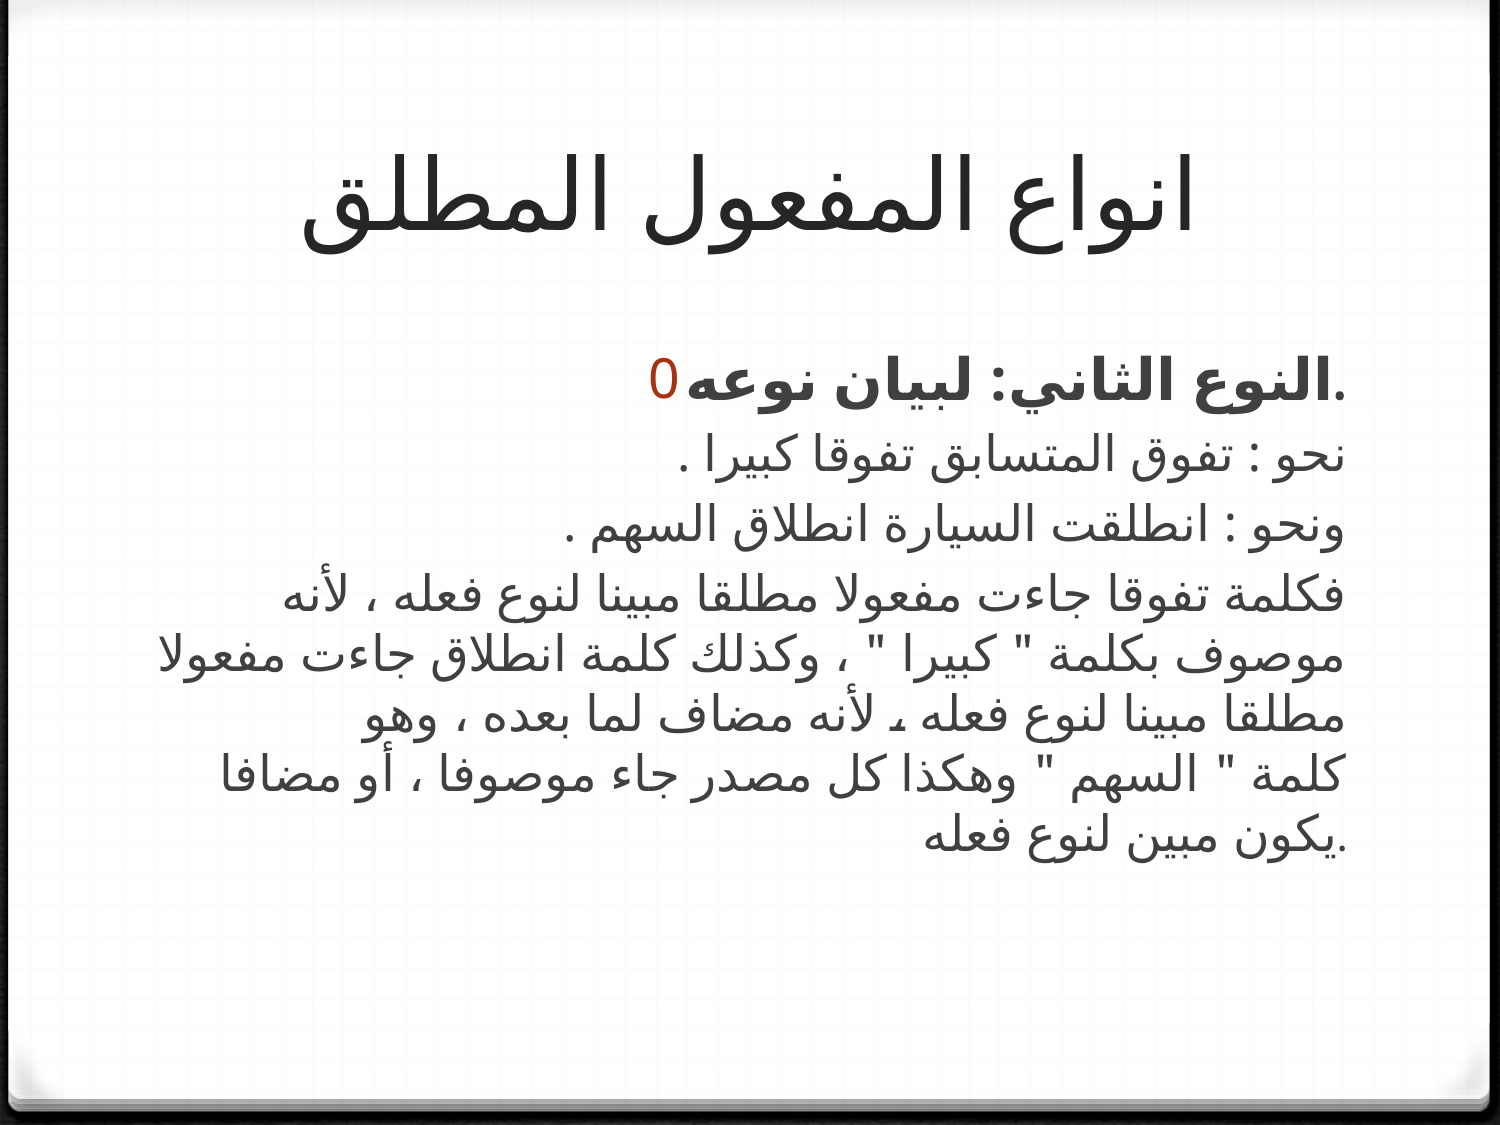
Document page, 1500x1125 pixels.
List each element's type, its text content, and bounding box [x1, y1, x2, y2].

title انواع المفعول المطلق [90, 71, 1410, 309]
list النوع الثاني: لبيان نوعه. نحو : تفوق المتسابق تفوقا كبيرا . ونحو : انطلقت السيارة انطلاق السهم . فكلمة تفوقا جاءت مفعولا مطلقا مبينا لنوع فعله ، لأنه موصوف بكلمة " كبيرا " ، وكذلك كلمة انطلاق جاءت مفعولا مطلقا مبينا لنوع فعله ، لأنه مضاف لما بعده ، وهو كلمة " السهم " وهكذا كل مصدر جاء موصوفا ، أو مضافا يكون مبين لنوع فعله. [137, 334, 1363, 983]
picture [0, 0, 1500, 1125]
